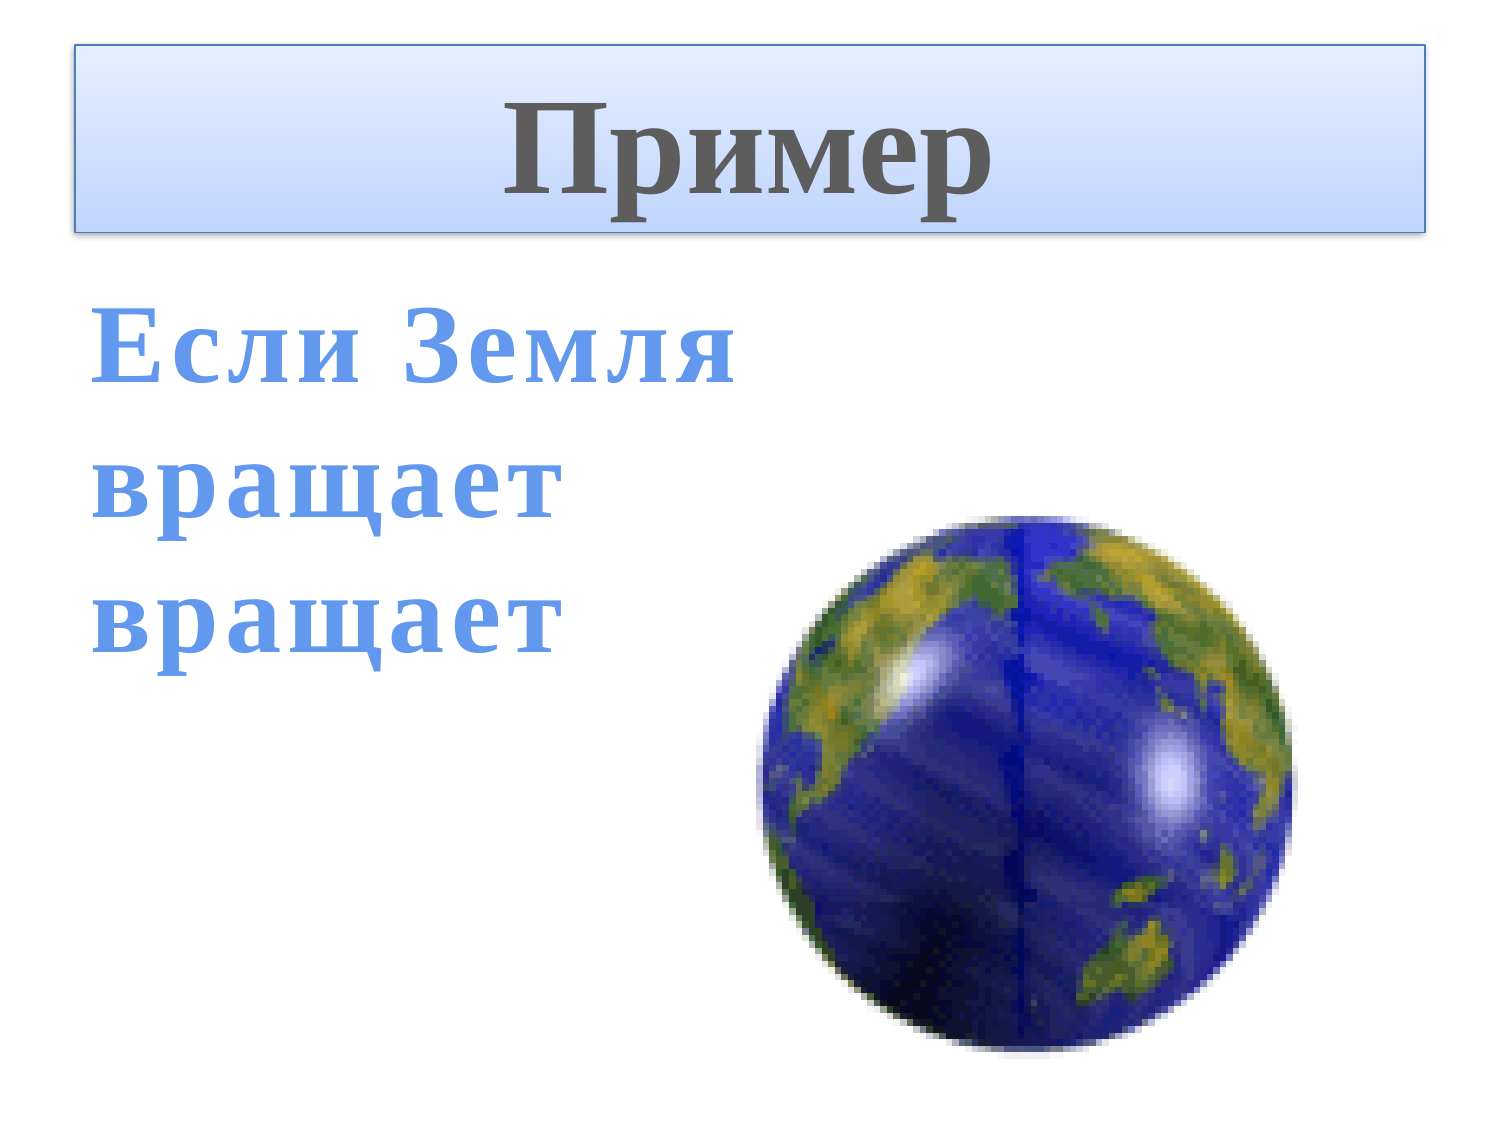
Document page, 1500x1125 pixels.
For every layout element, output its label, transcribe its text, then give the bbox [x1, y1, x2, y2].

picture [560, 445, 1475, 1125]
list Если Земля вращается, то она вращается [75, 262, 1425, 1005]
title Пример [74, 44, 1426, 233]
